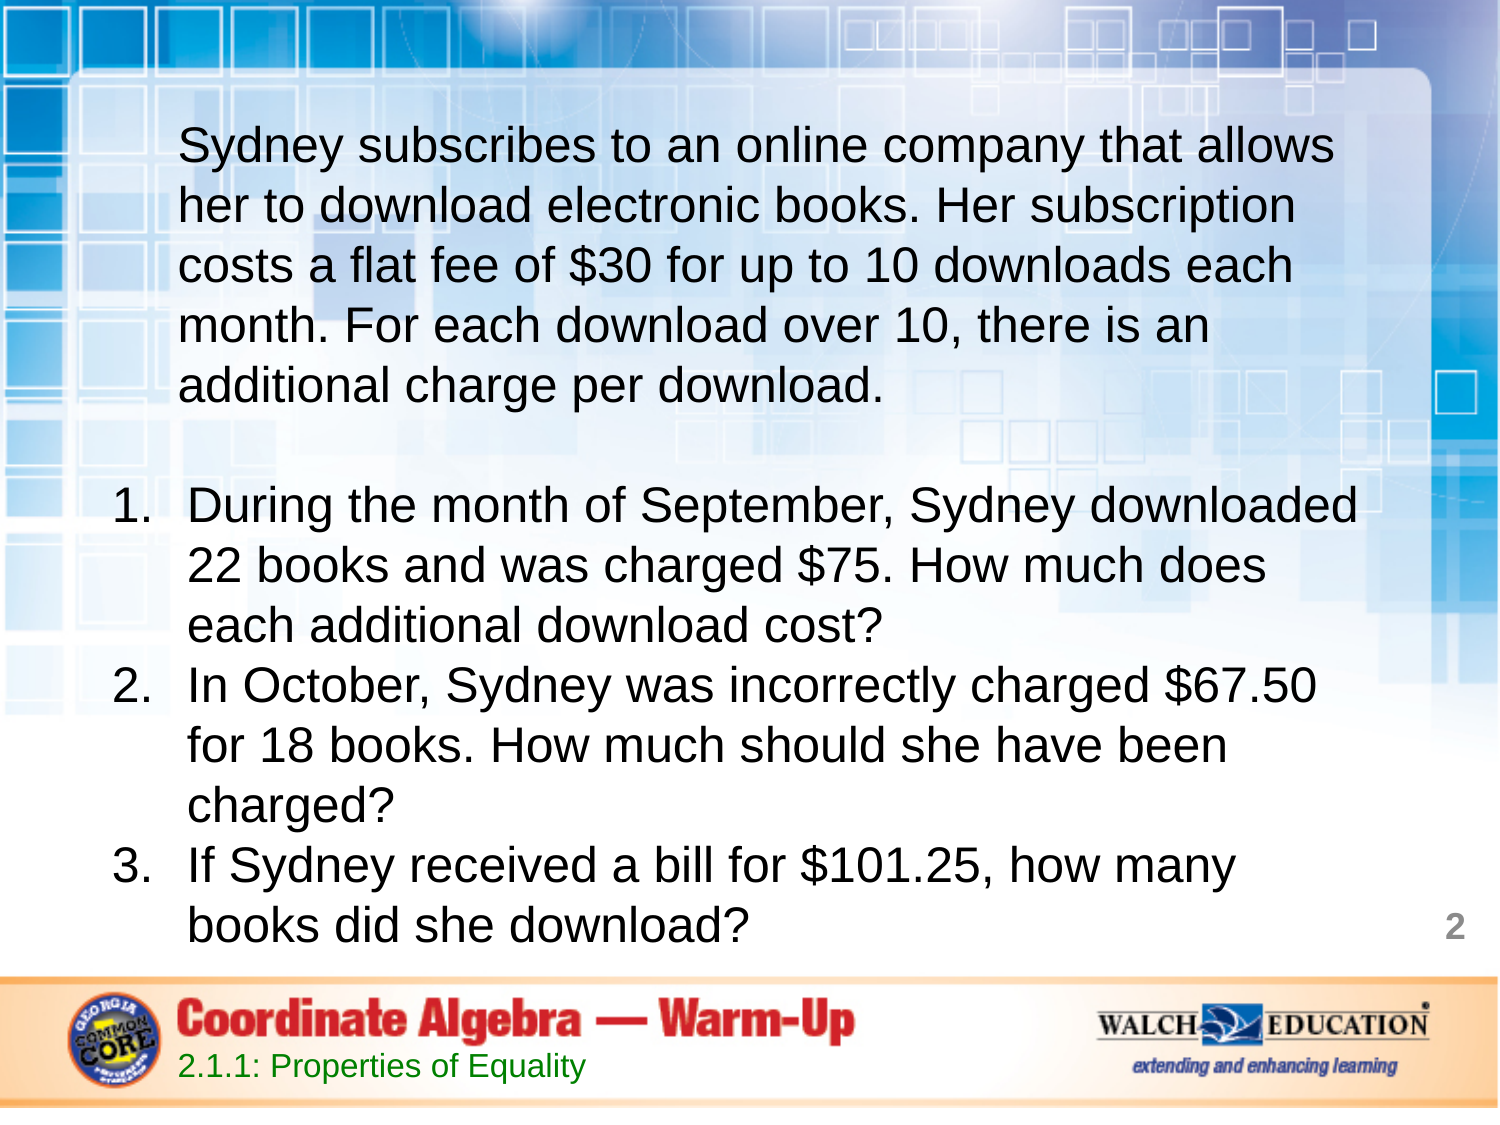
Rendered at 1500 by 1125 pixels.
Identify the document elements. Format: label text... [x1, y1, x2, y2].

picture [0, 0, 1500, 1108]
text_box During the month of September, Sydney downloaded 22 books and was charged $75. How much does each additional download cost? In October, Sydney was incorrectly charged $67.50 for 18 books. How much should she have been charged? If Sydney received a bill for $101.25, how many books did she download? [97, 465, 1378, 961]
list 2.1.1: Properties of Equality [162, 1036, 1070, 1080]
slide_number 2 [1361, 901, 1481, 949]
text_box Sydney subscribes to an online company that allows her to download electronic books. Her subscription costs a flat fee of $30 for up to 10 downloads each month. For each download over 10, there is an additional charge per download. [162, 105, 1362, 428]
